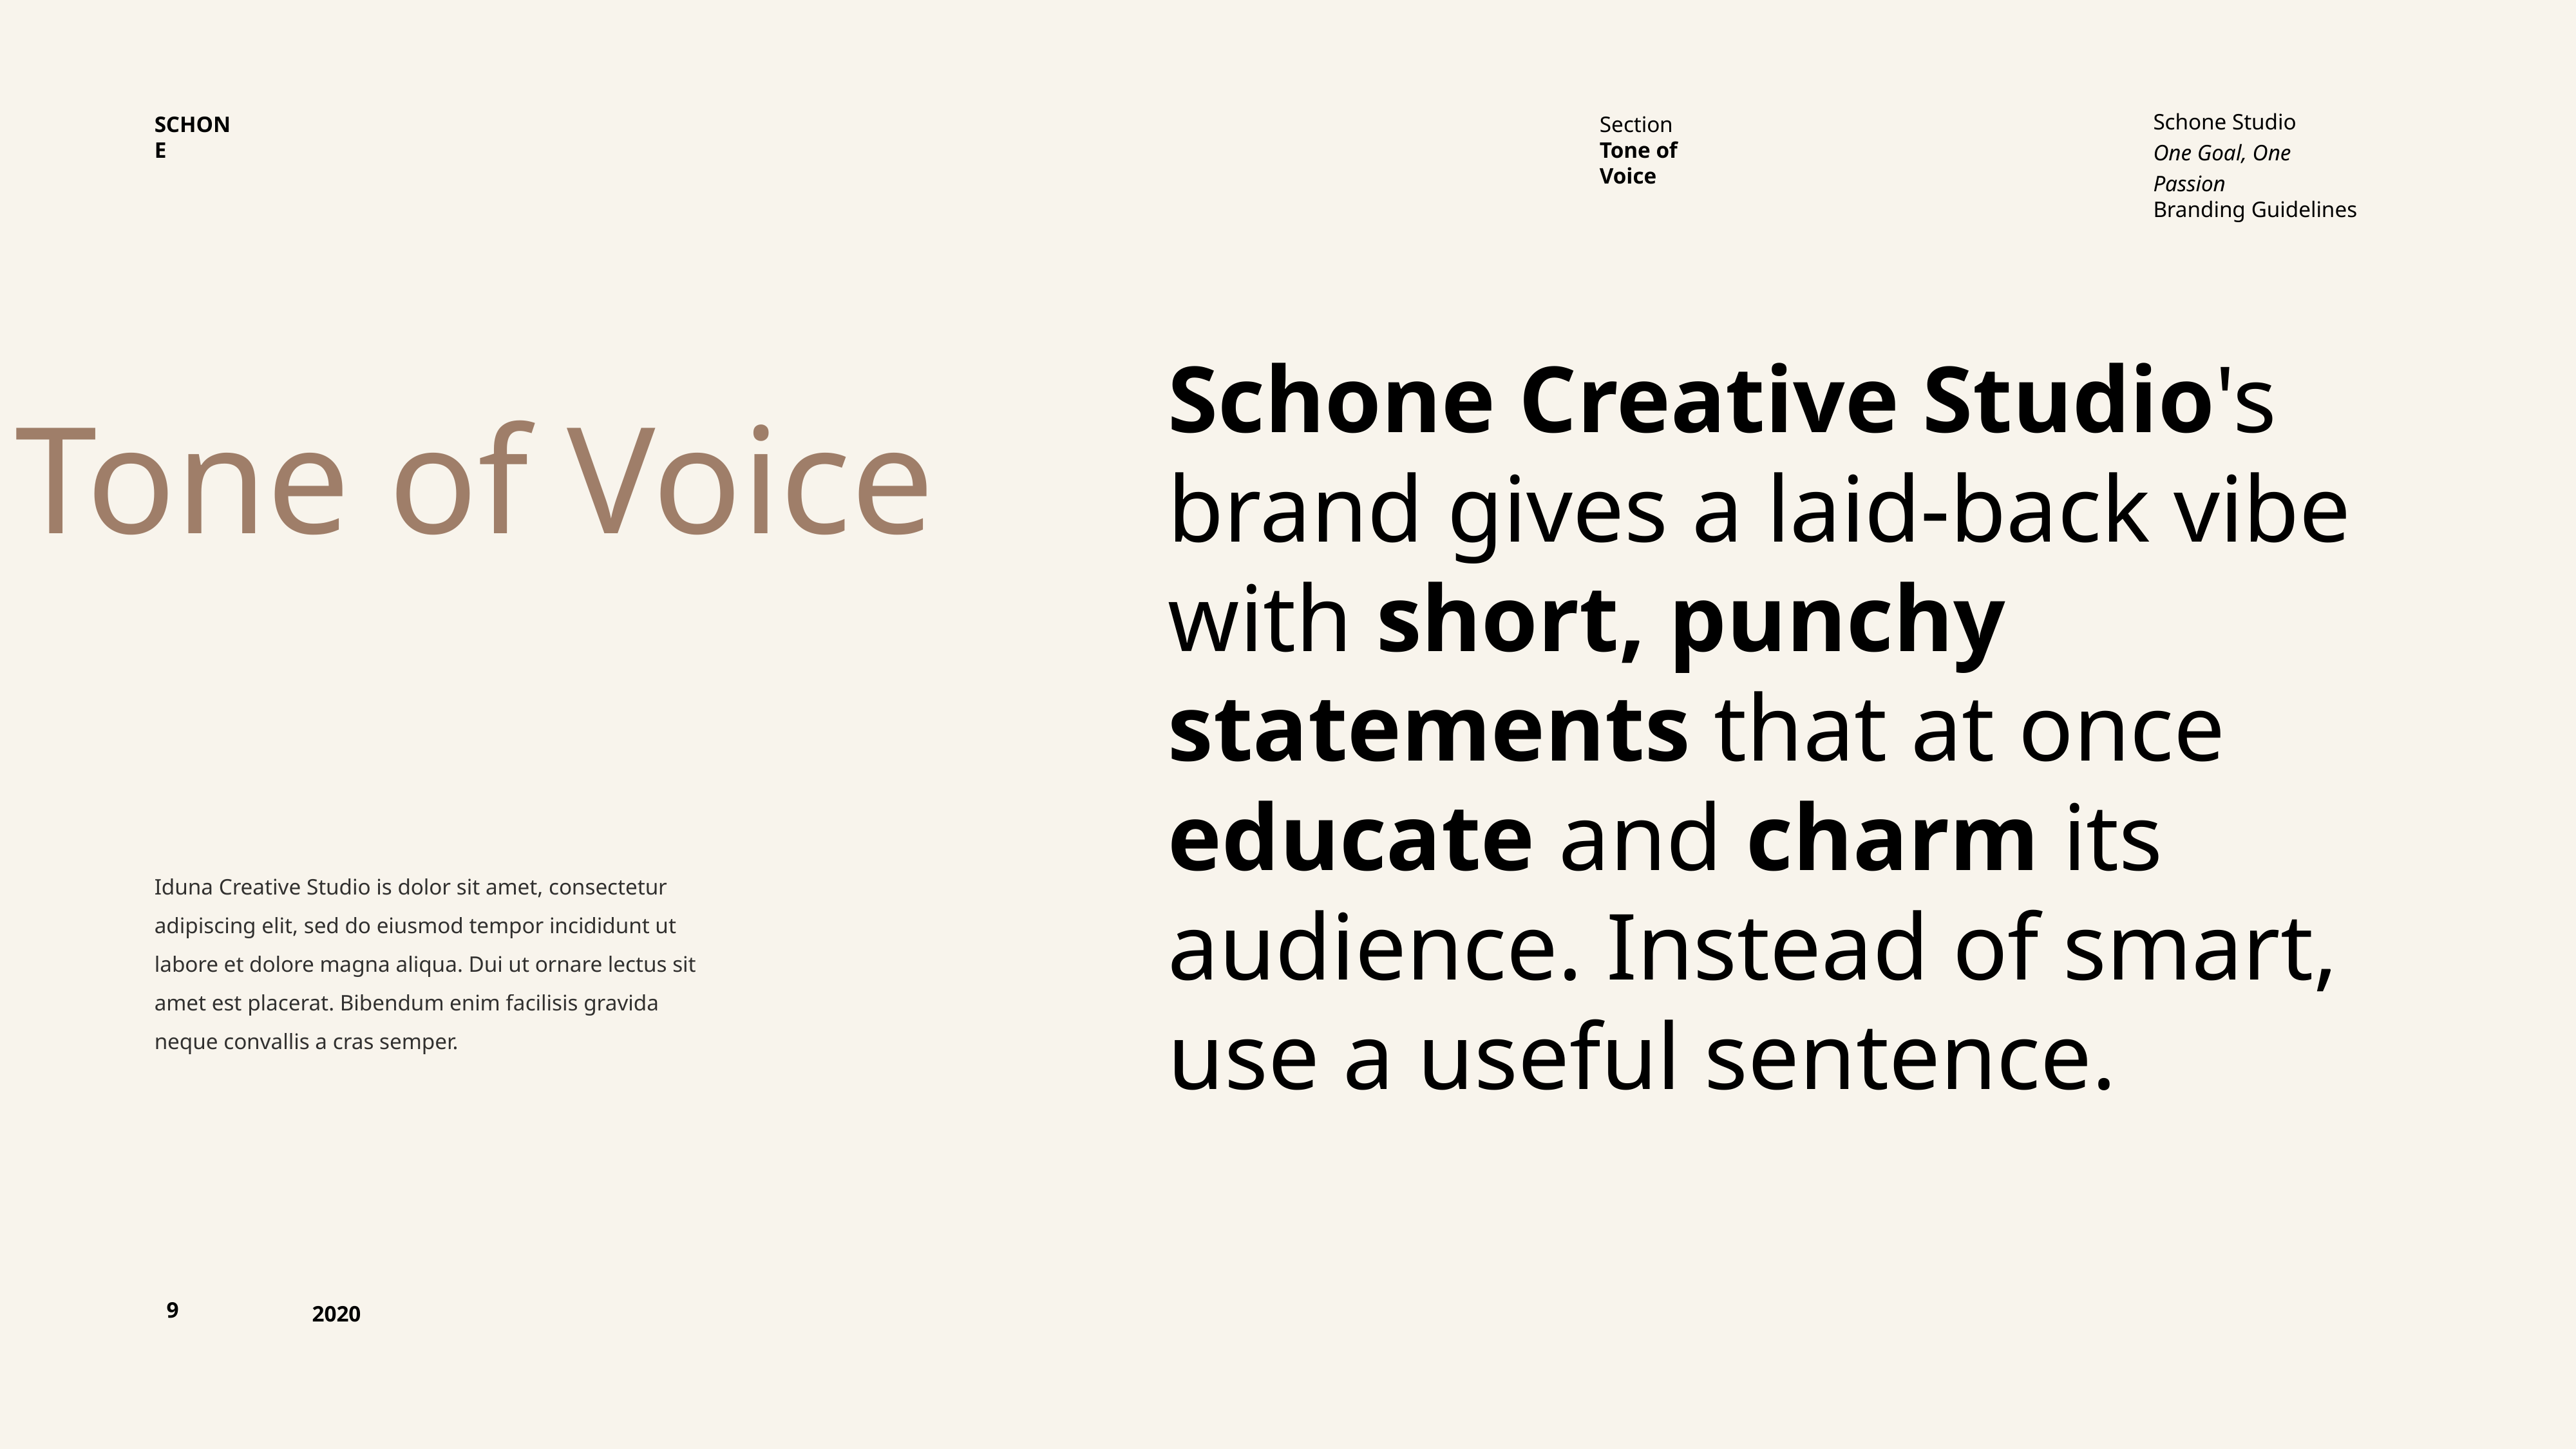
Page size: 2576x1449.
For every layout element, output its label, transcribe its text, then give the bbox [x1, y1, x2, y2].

list Schone Studio One Goal, One Passion Branding Guidelines [2145, 116, 2371, 214]
text_box Iduna Creative Studio is dolor sit amet, consectetur adipiscing elit, sed do eiusmod tempor incididunt ut labore et dolore magna aliqua. Dui ut ornare lectus sit amet est placerat. Bibendum enim facilisis gravida neque convallis a cras semper. [147, 853, 717, 1061]
list Section Tone of Voice [1591, 116, 1741, 184]
text_box Schone Creative Studio's brand gives a laid-back vibe with short, punchy statements that at once educate and charm its audience. Instead of smart, use a useful sentence. [1160, 334, 2429, 1115]
list SCHONE [146, 116, 249, 158]
slide_number 9 [158, 1293, 187, 1334]
list 2020 [304, 1293, 371, 1334]
text_box Tone of Voice [7, 412, 942, 570]
